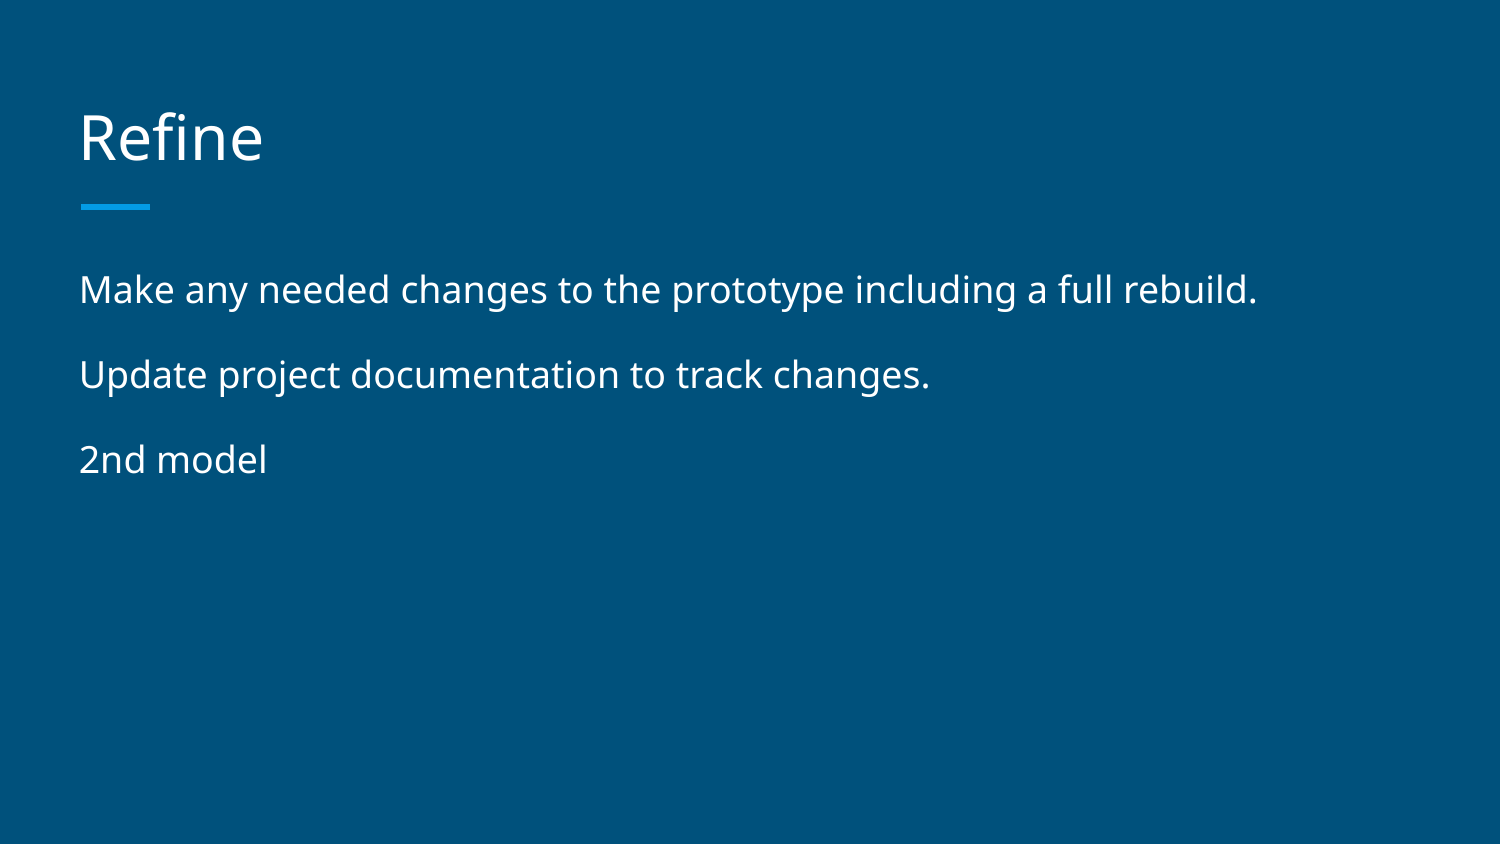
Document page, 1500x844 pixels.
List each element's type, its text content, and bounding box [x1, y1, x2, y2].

title Refine [63, 75, 1437, 188]
list Make any needed changes to the prototype including a full rebuild. Update project documentation to track changes. 2nd model [63, 244, 1437, 750]
